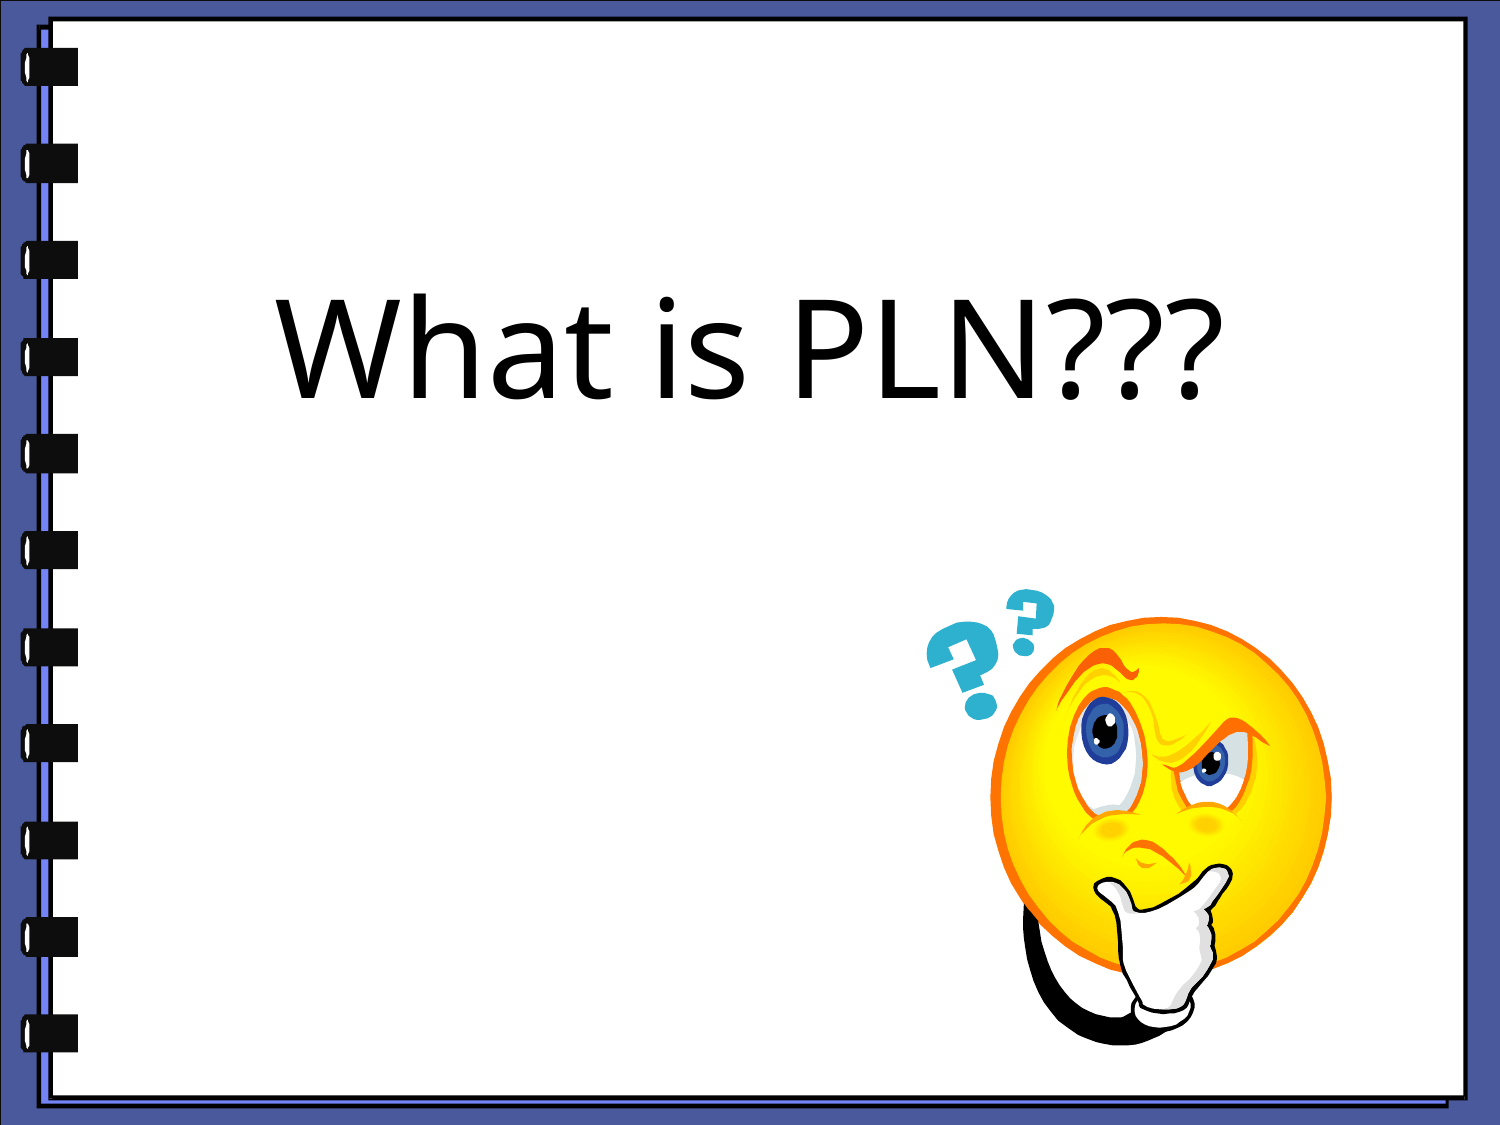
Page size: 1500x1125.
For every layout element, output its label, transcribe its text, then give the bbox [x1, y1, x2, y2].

title What is PLN??? [112, 212, 1388, 476]
picture [924, 587, 1334, 1048]
